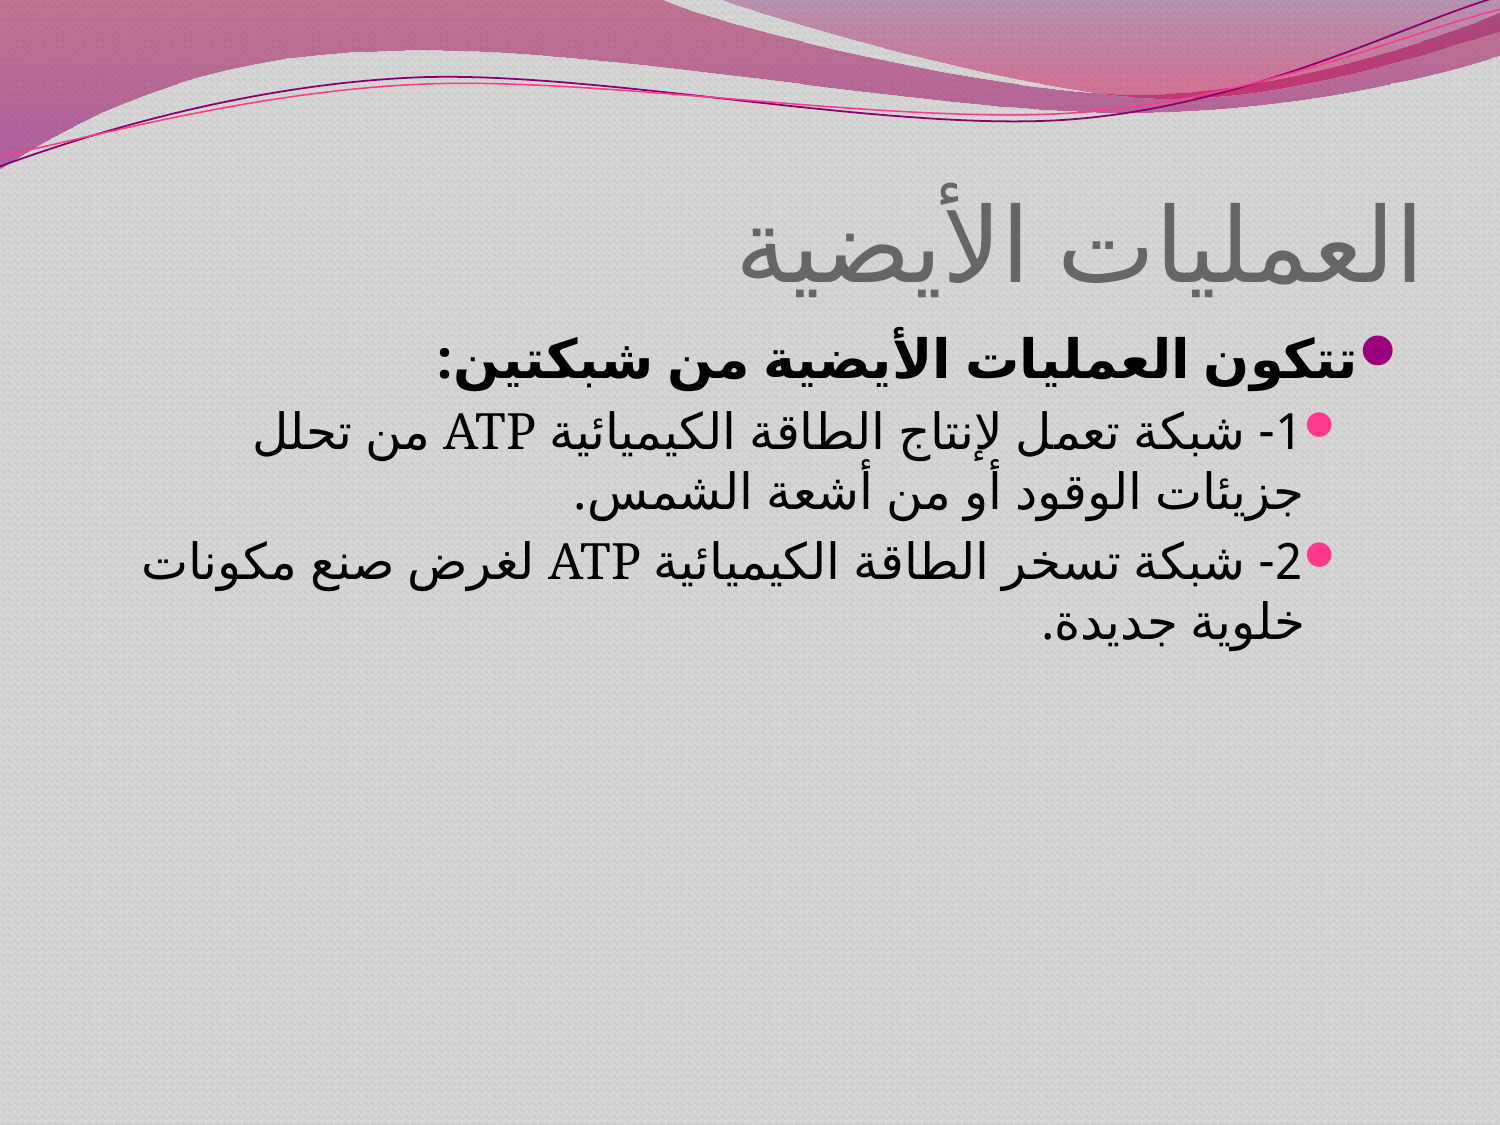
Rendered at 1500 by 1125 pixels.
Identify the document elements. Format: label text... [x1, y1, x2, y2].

list تتكون العمليات الأيضية من شبكتين: 1- شبكة تعمل لإنتاج الطاقة الكيميائية ATP من تحلل جزيئات الوقود أو من أشعة الشمس. 2- شبكة تسخر الطاقة الكيميائية ATP لغرض صنع مكونات خلوية جديدة. [75, 317, 1425, 1038]
title العمليات الأيضية [75, 115, 1425, 303]
